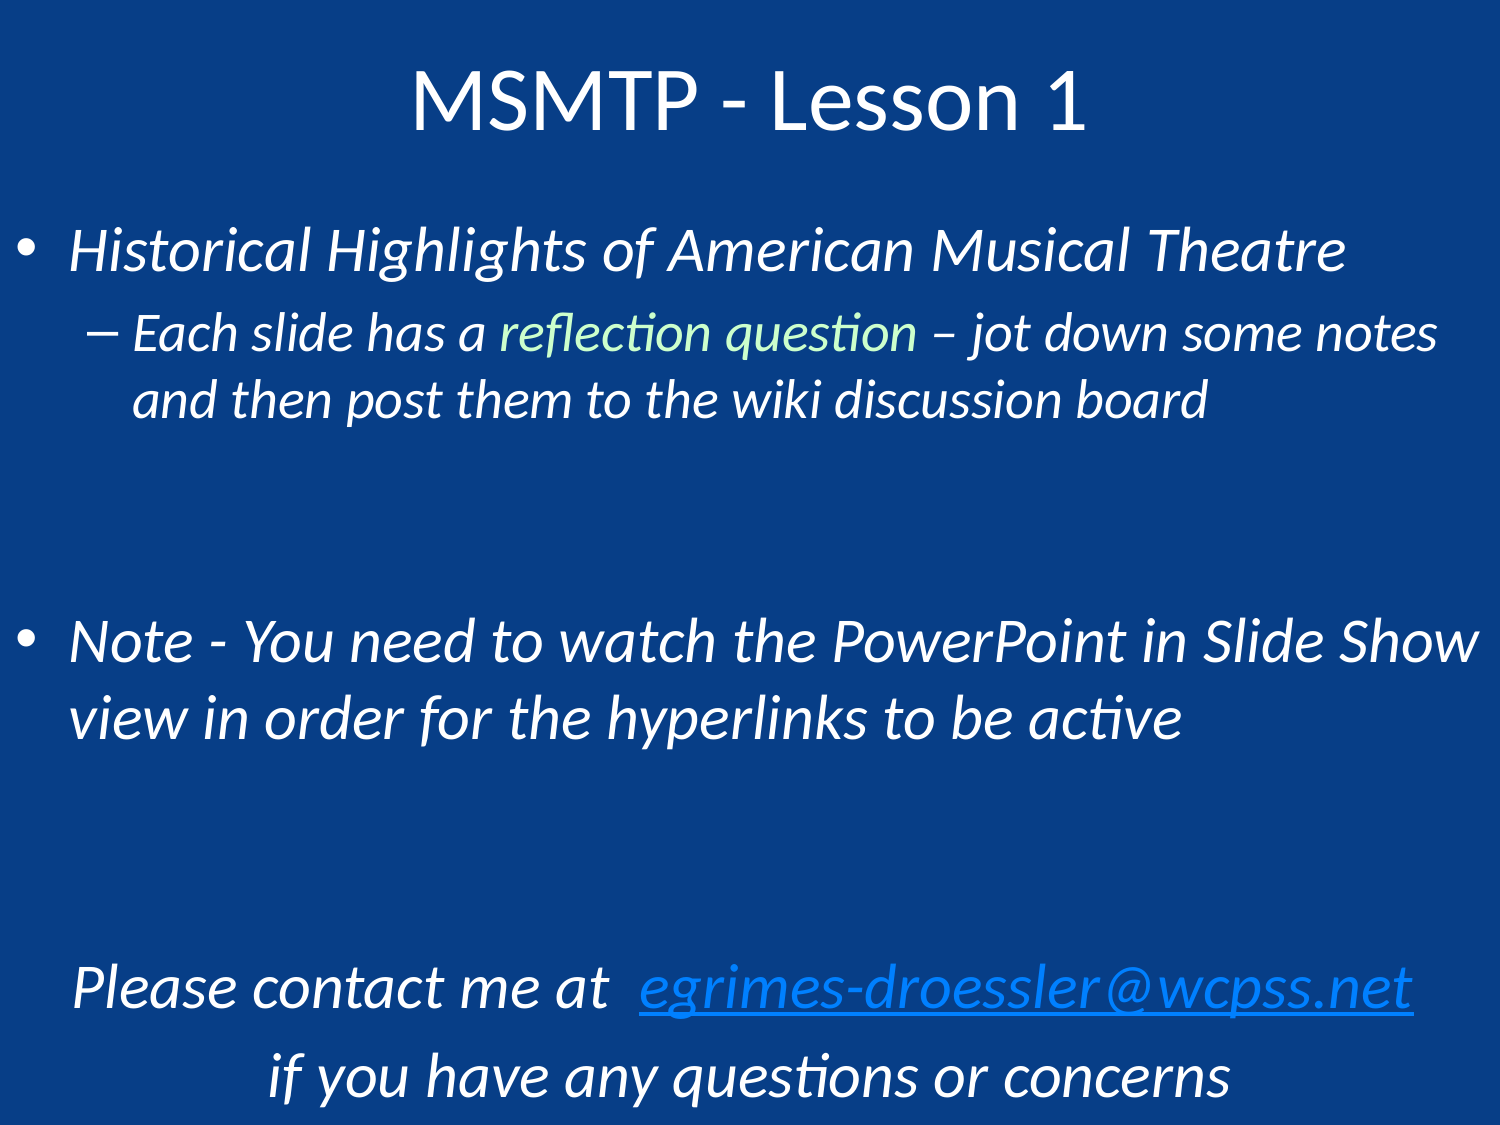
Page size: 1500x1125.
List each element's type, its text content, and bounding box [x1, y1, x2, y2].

list Historical Highlights of American Musical Theatre Each slide has a reflection question – jot down some notes and then post them to the wiki discussion board Note - You need to watch the PowerPoint in Slide Show view in order for the hyperlinks to be active Please contact me at egrimes-droessler@wcpss.net if you have any questions or concerns [0, 200, 1500, 1125]
title MSMTP - Lesson 1 [75, 0, 1425, 188]
